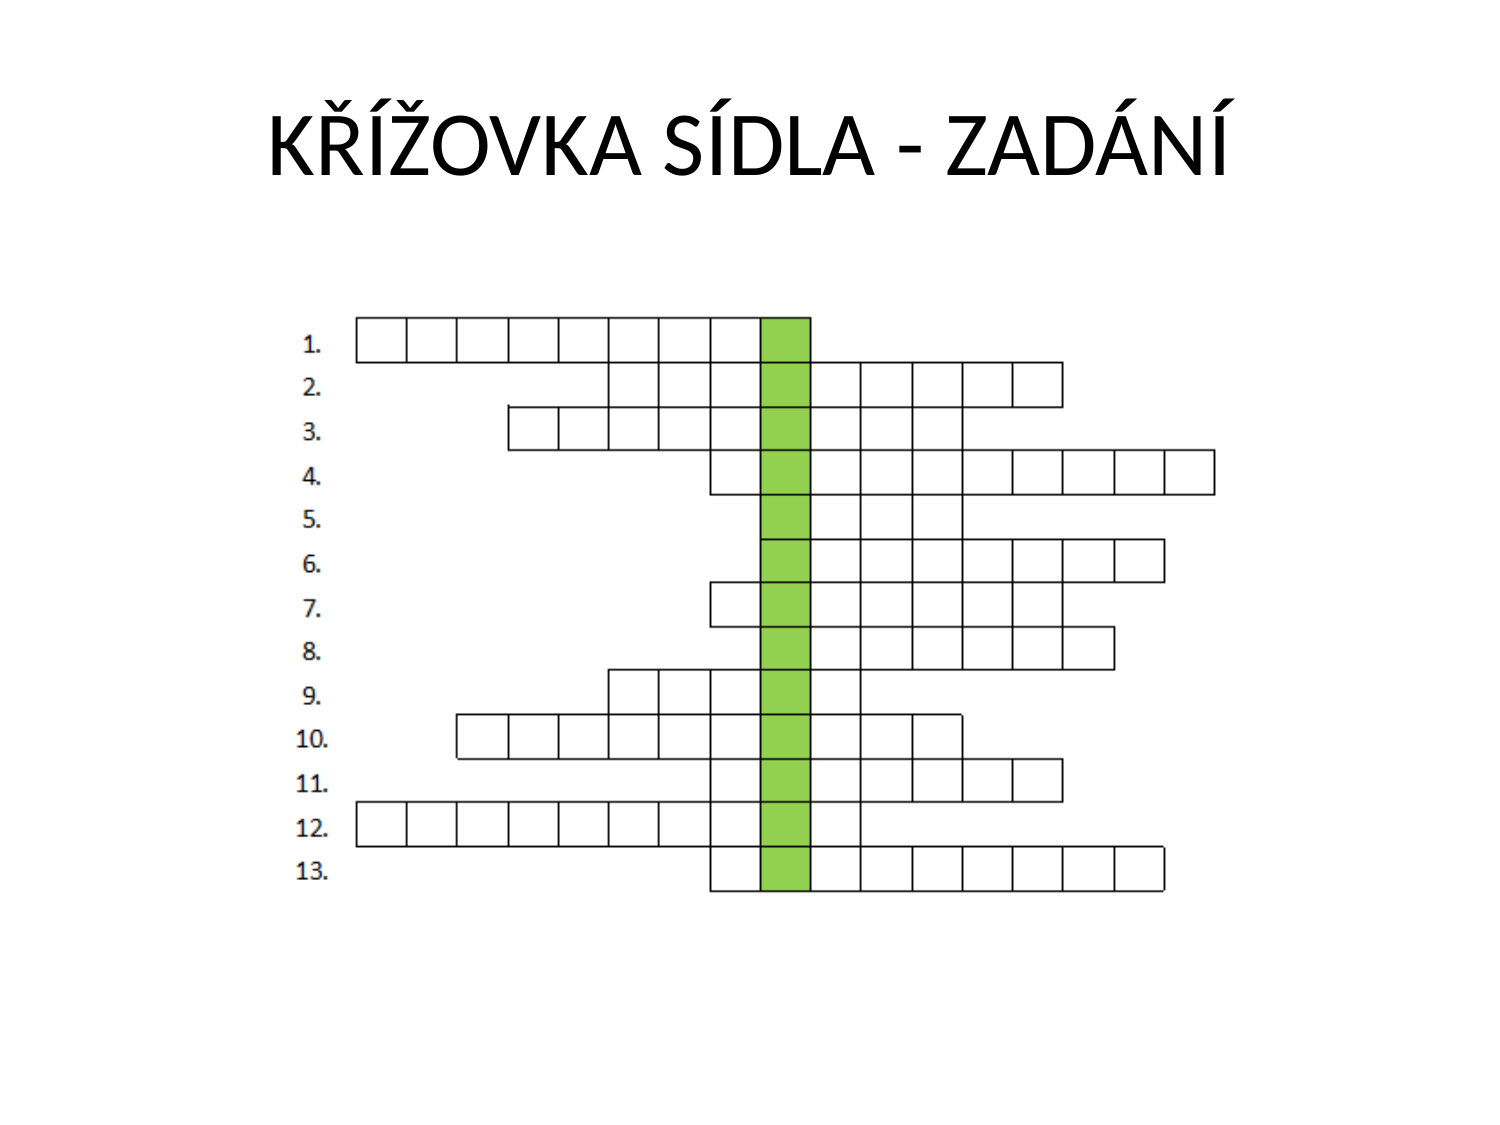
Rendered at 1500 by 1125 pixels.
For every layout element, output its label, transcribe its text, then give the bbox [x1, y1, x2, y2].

title KŘÍŽOVKA SÍDLA - ZADÁNÍ [75, 45, 1425, 233]
picture [265, 295, 1240, 906]
